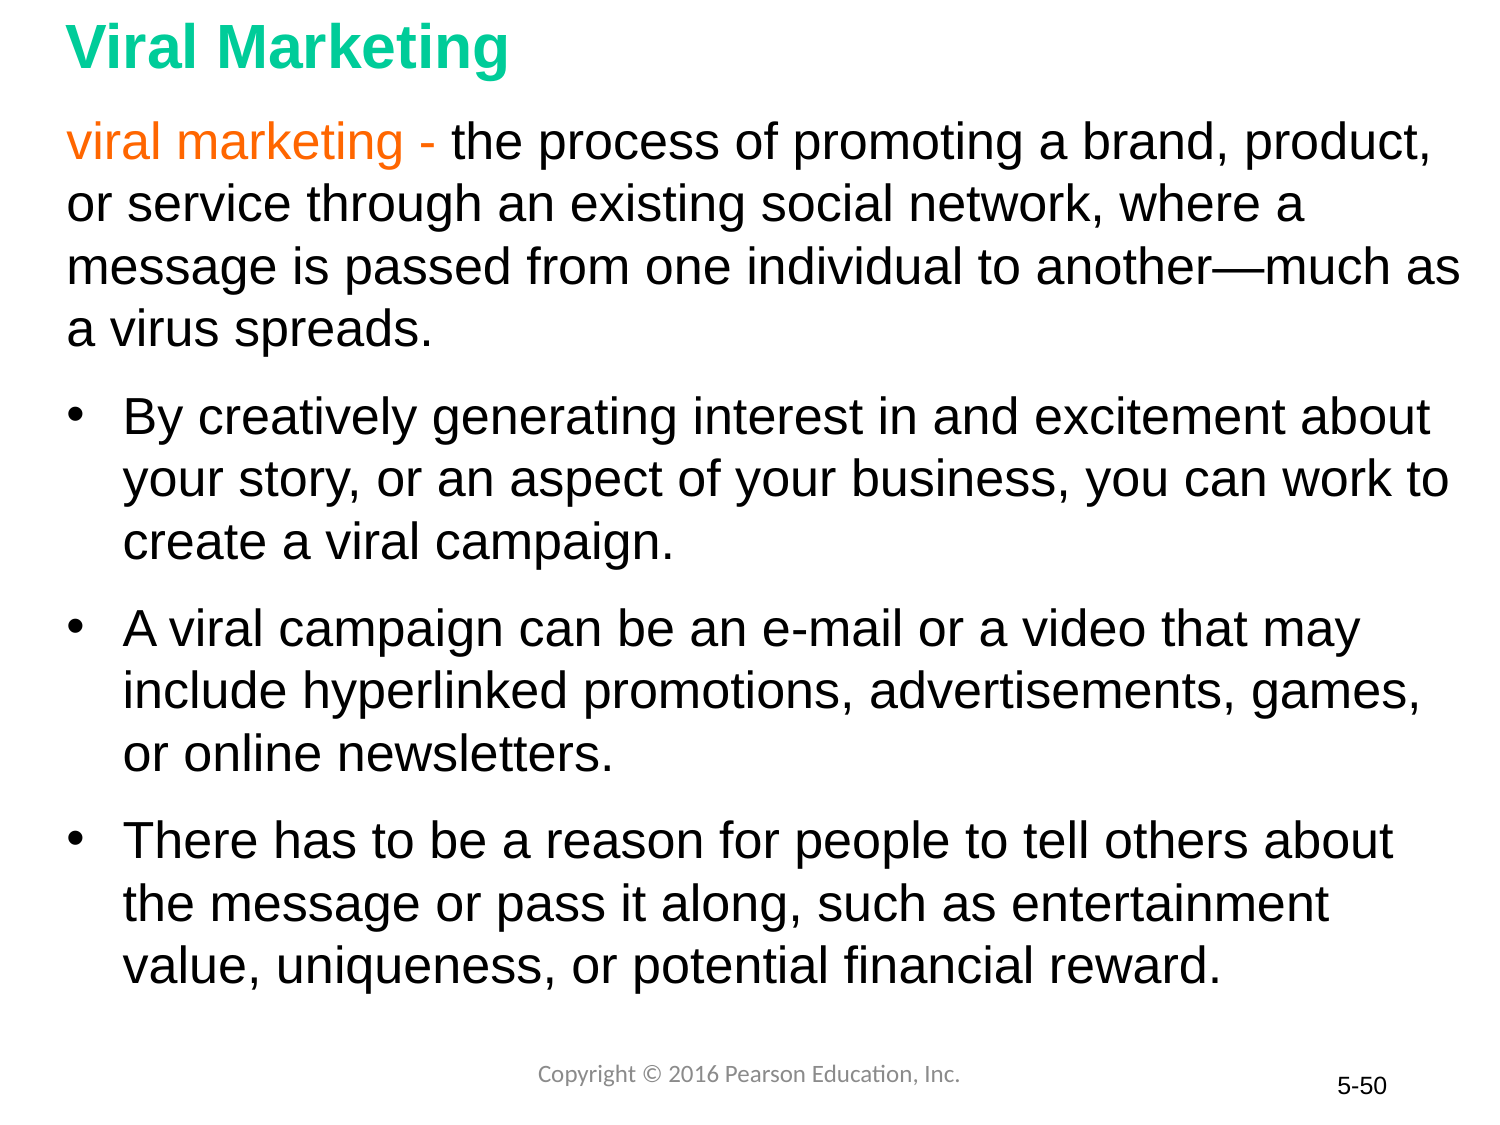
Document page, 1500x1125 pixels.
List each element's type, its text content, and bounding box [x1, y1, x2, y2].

list viral marketing - the process of promoting a brand, product, or service through an existing social network, where a message is passed from one individual to another—much as a virus spreads. By creatively generating interest in and excitement about your story, or an aspect of your business, you can work to create a viral campaign. A viral campaign can be an e-mail or a video that may include hyperlinked promotions, advertisements, games, or online newsletters. There has to be a reason for people to tell others about the message or pass it along, such as entertainment value, uniqueness, or potential financial reward. [51, 99, 1488, 1063]
footer Copyright © 2016 Pearson Education, Inc. [512, 1042, 988, 1103]
title Viral Marketing [50, 0, 1400, 138]
